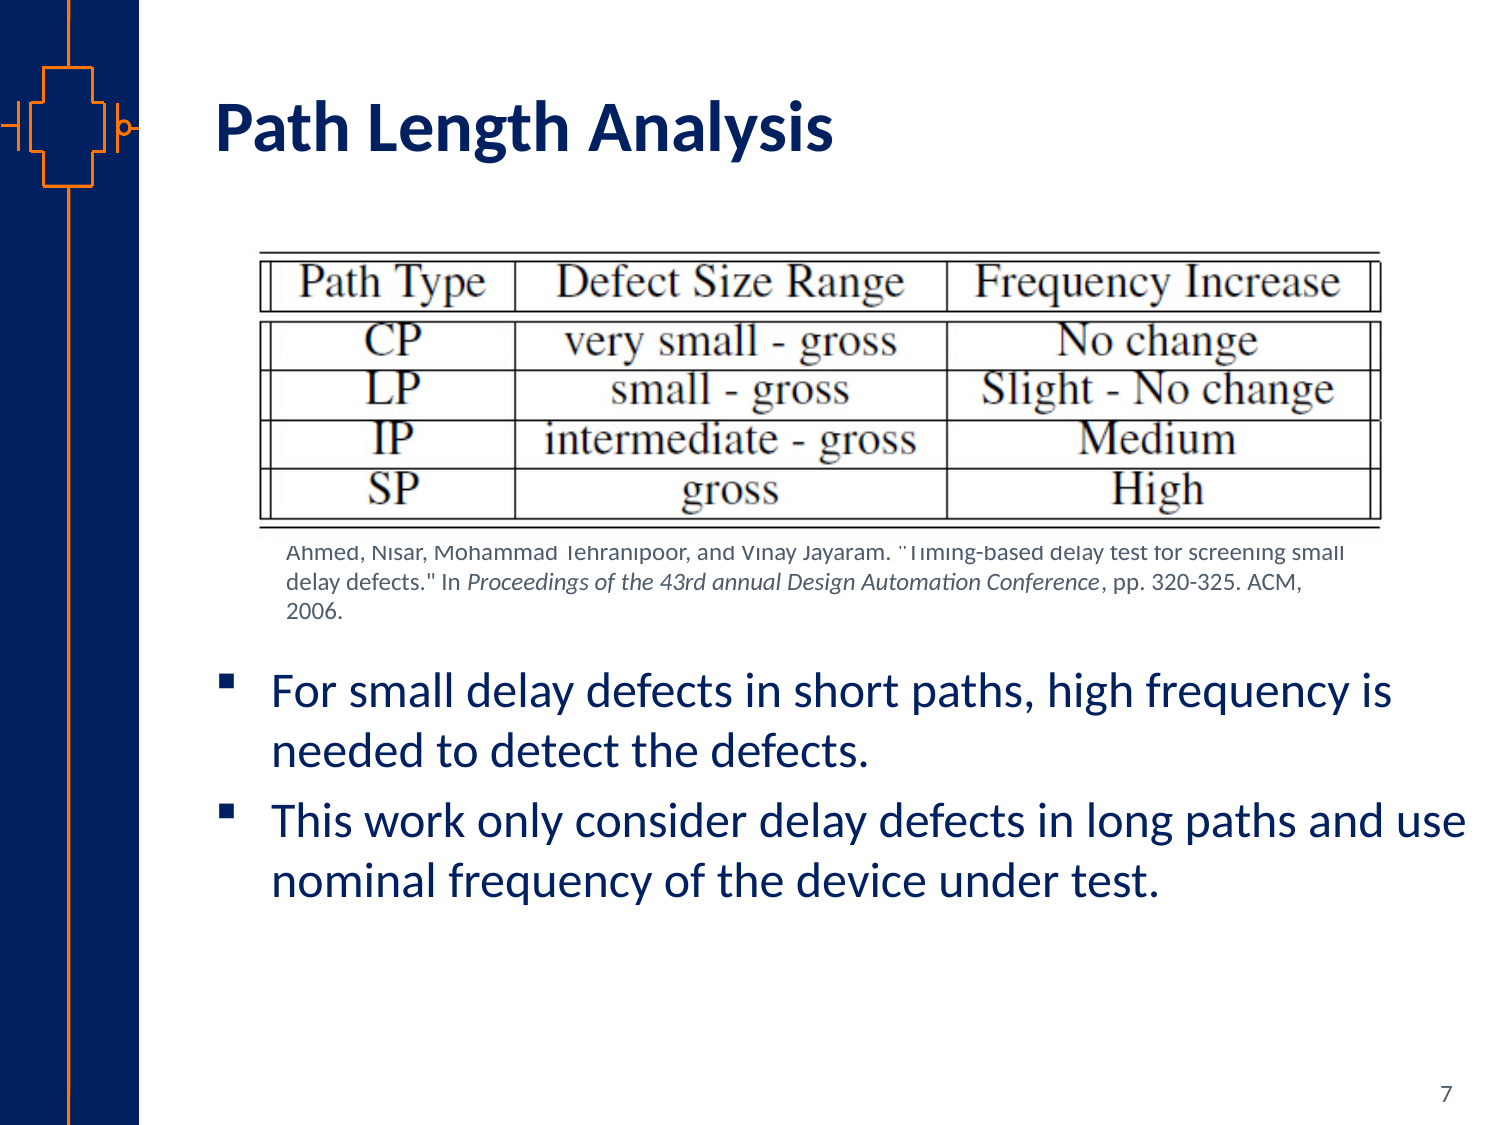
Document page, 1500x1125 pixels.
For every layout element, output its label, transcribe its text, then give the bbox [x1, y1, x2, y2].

text_box Ahmed, Nisar, Mohammad Tehranipoor, and Vinay Jayaram. "Timing-based delay test for screening small delay defects." In Proceedings of the 43rd annual Design Automation Conference, pp. 320-325. ACM, 2006. [271, 556, 1376, 633]
slide_number 7 [1425, 1062, 1488, 1123]
list For small delay defects in short paths, high frequency is needed to detect the defects. This work only consider delay defects in long paths and use nominal frequency of the device under test. [200, 650, 1488, 1016]
title Path Length Analysis [200, 71, 1488, 174]
picture [241, 235, 1406, 546]
